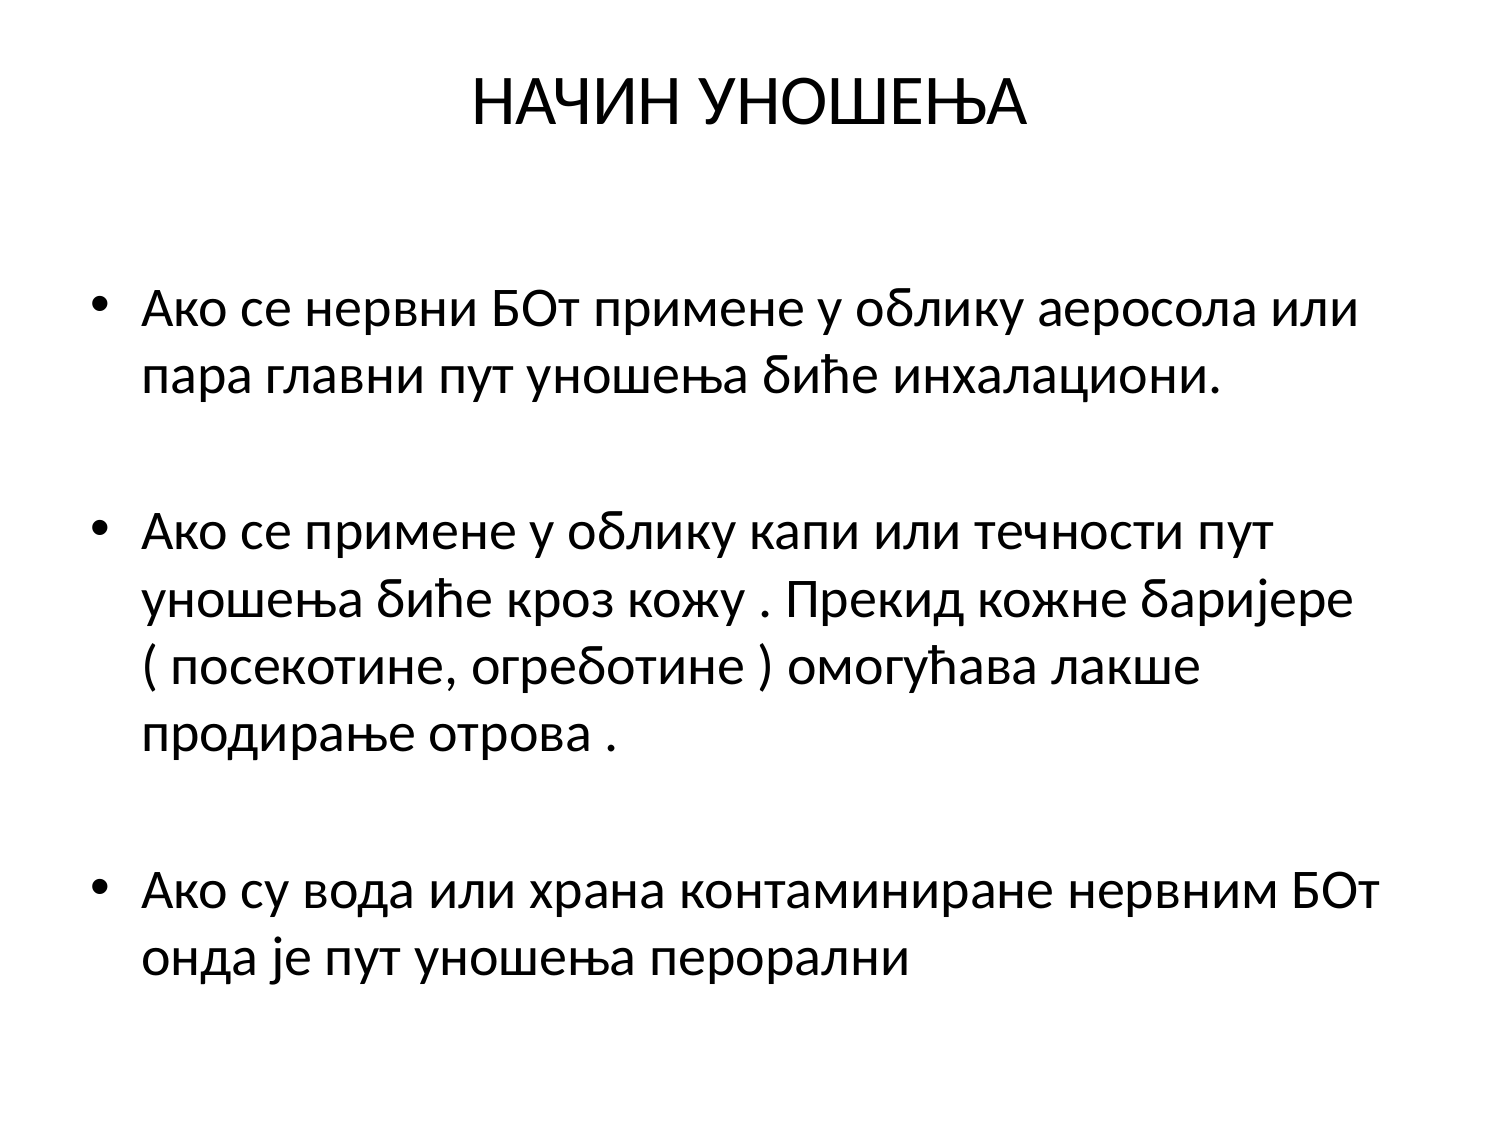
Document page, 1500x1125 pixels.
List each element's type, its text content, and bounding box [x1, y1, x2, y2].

list Ако се нервни БОт примене у облику аеросола или пара главни пут уношења биће инхалациони. Ако се примене у облику капи или течности пут уношења биће кроз кожу . Прекид кожне баријере ( посекотине, огреботине ) омогућава лакше продирање отрова . Ако су вода или храна контаминиране нервним БОт онда је пут уношења перорални [75, 262, 1425, 1005]
title НАЧИН УНОШЕЊА [75, 45, 1425, 233]
